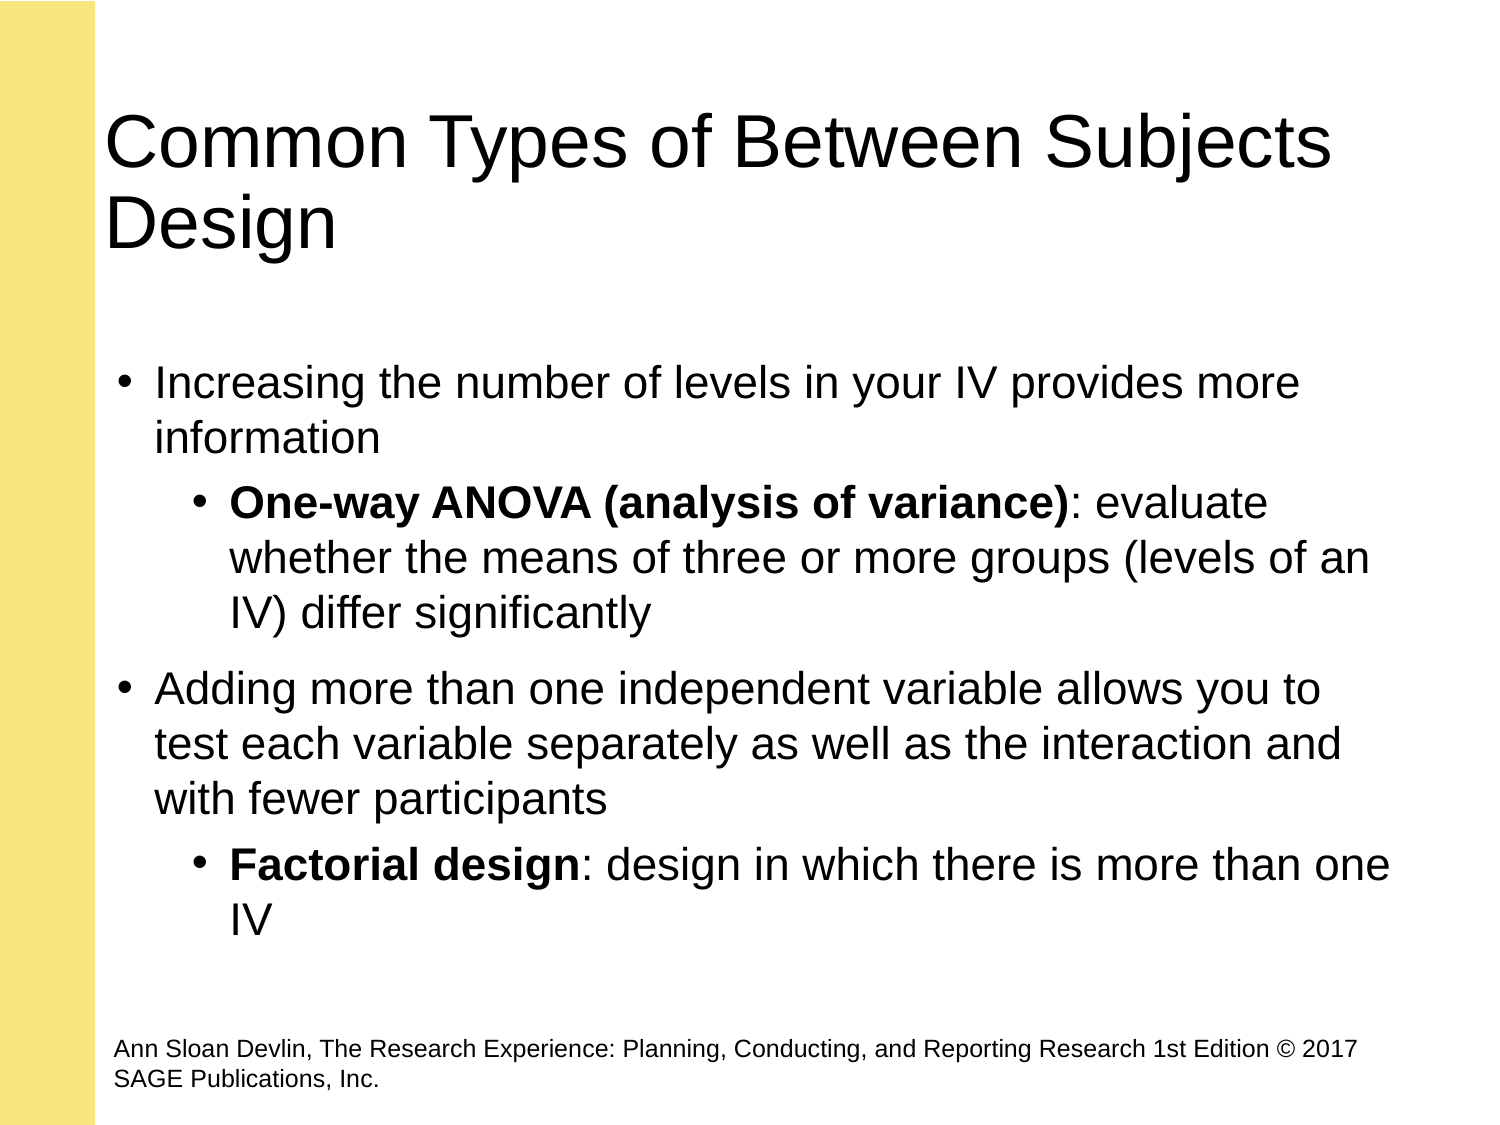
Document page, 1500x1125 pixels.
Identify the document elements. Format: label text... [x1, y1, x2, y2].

list Increasing the number of levels in your IV provides more information One-way ANOVA (analysis of variance): evaluate whether the means of three or more groups (levels of an IV) differ significantly Adding more than one independent variable allows you to test each variable separately as well as the interaction and with fewer participants Factorial design: design in which there is more than one IV [101, 345, 1422, 944]
title Common Types of Between Subjects Design [89, 96, 1384, 272]
picture [0, 1, 96, 1125]
